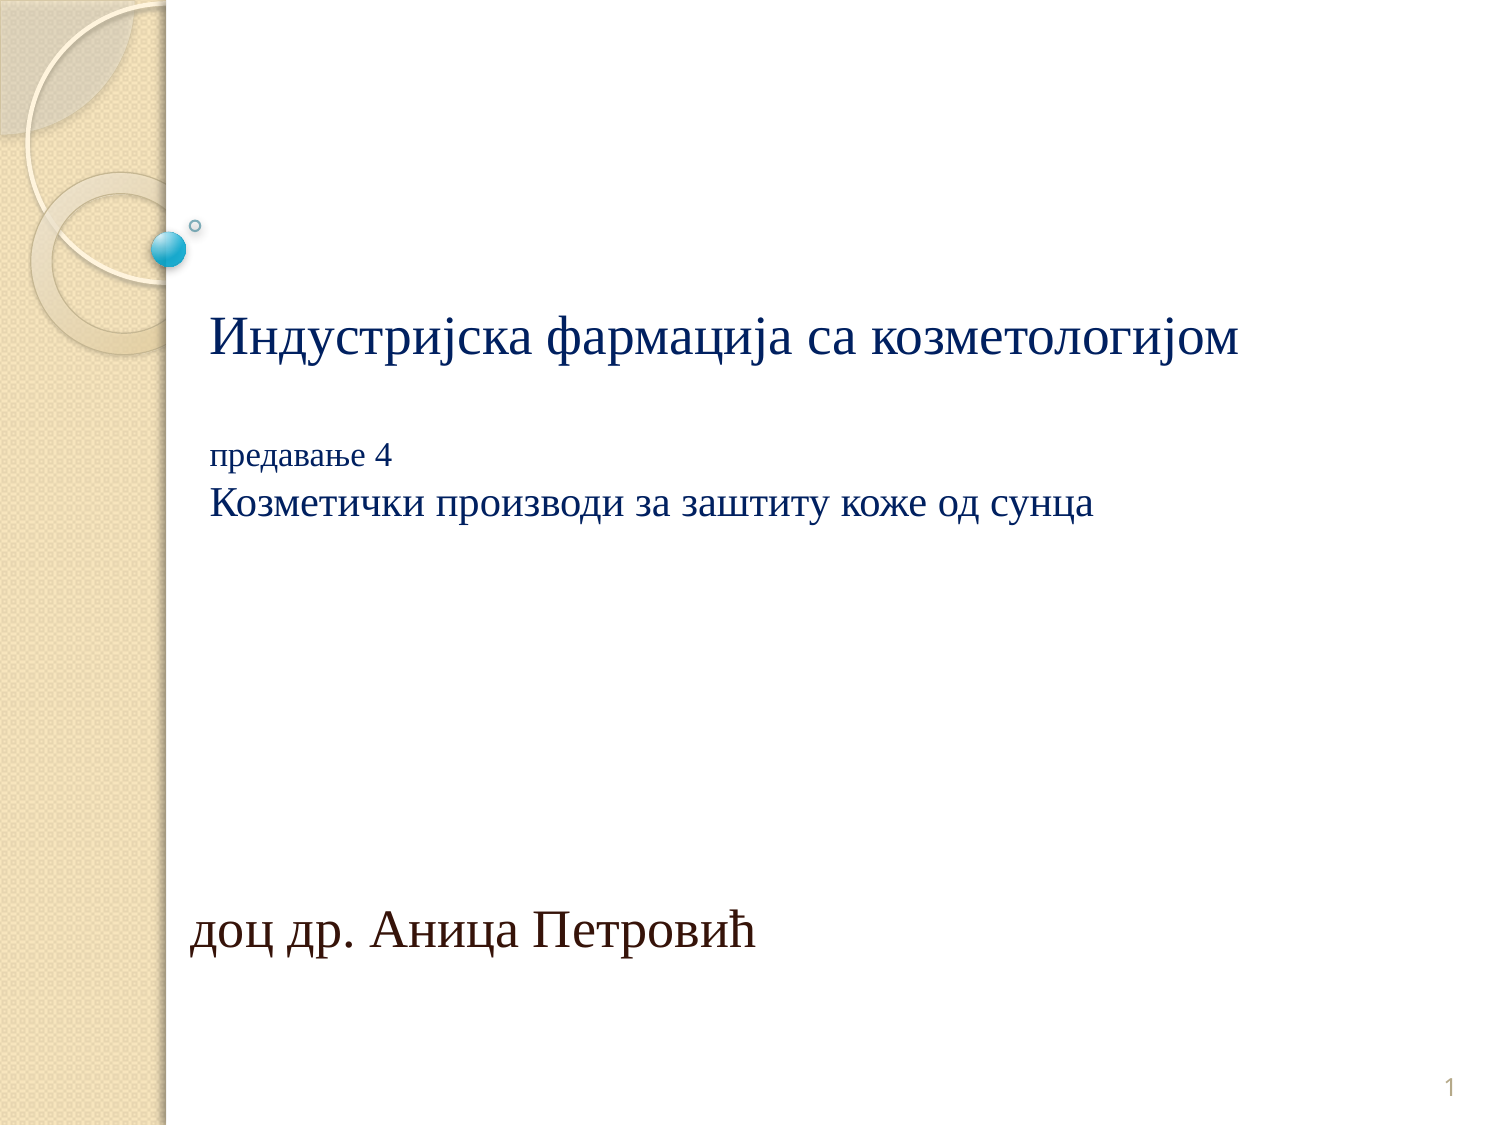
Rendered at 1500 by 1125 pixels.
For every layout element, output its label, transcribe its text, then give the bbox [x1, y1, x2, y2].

title Индустријска фармација са козметологијом предавање 4 Козметички производи за заштиту коже од сунца [194, 290, 1410, 533]
slide_number 1 [1413, 1034, 1488, 1113]
subtitle доц др. Аница Петровић [171, 893, 1447, 1044]
